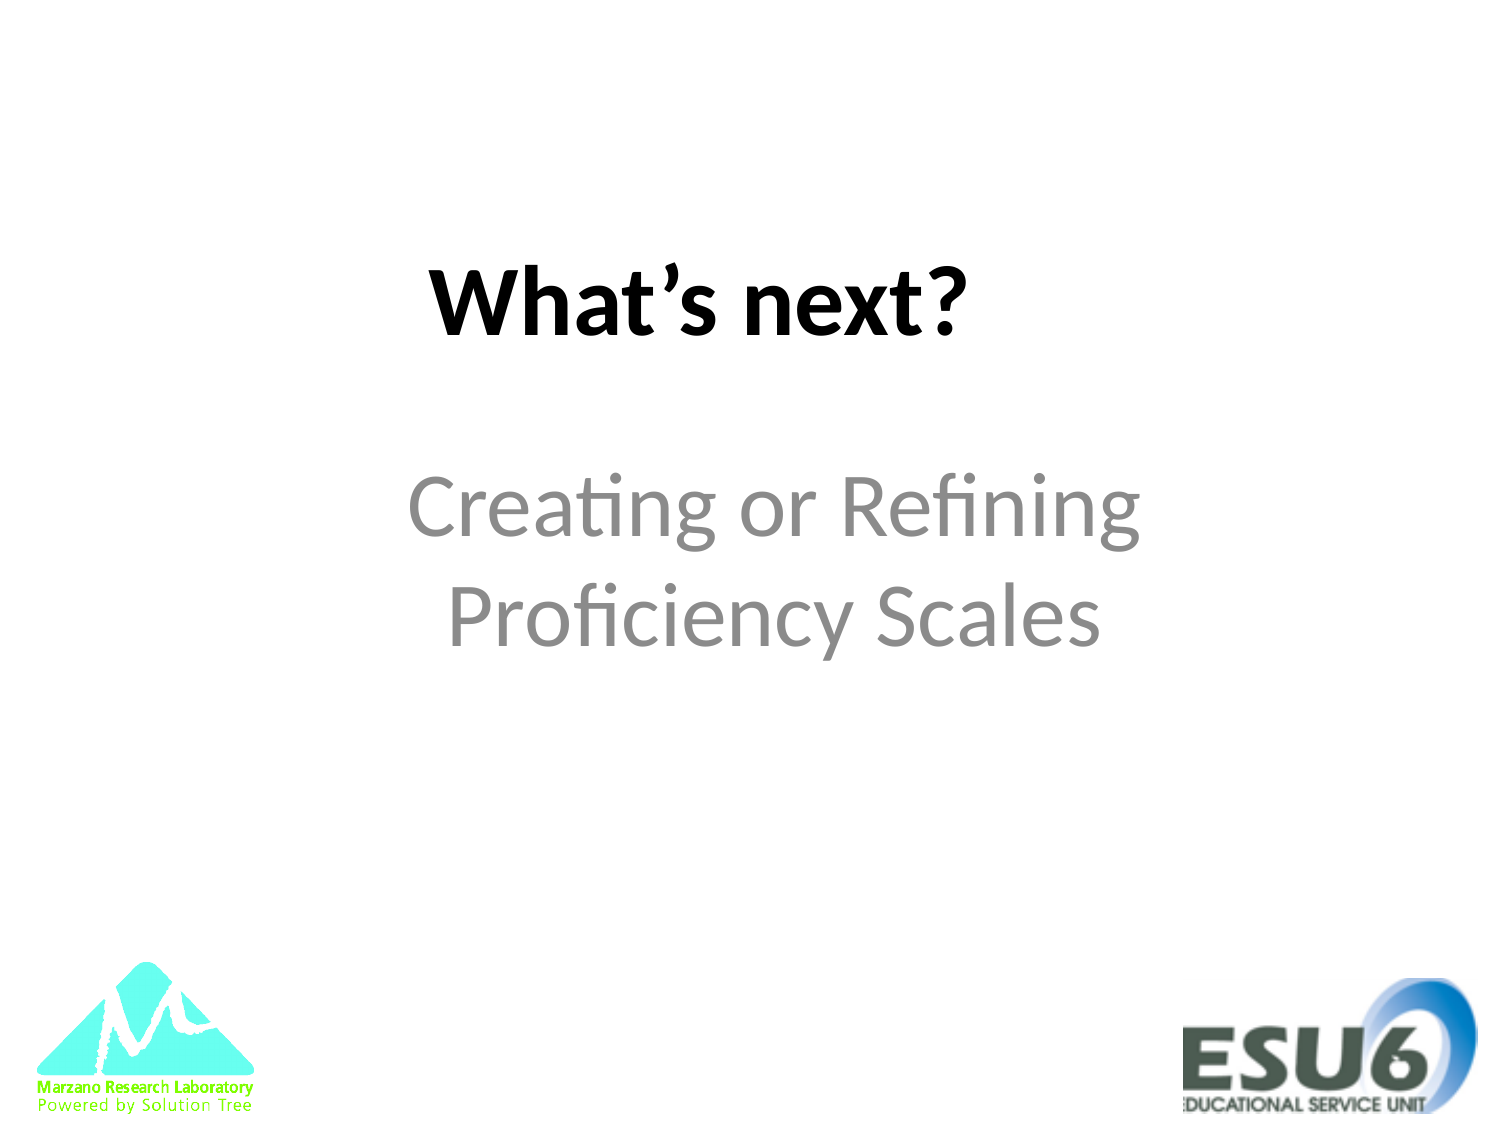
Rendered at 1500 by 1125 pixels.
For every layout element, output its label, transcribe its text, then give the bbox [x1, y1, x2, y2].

picture [37, 962, 254, 1114]
subtitle Creating or Refining Proficiency Scales [200, 437, 1350, 725]
picture [1183, 978, 1478, 1114]
title What’s next? [62, 174, 1338, 417]
